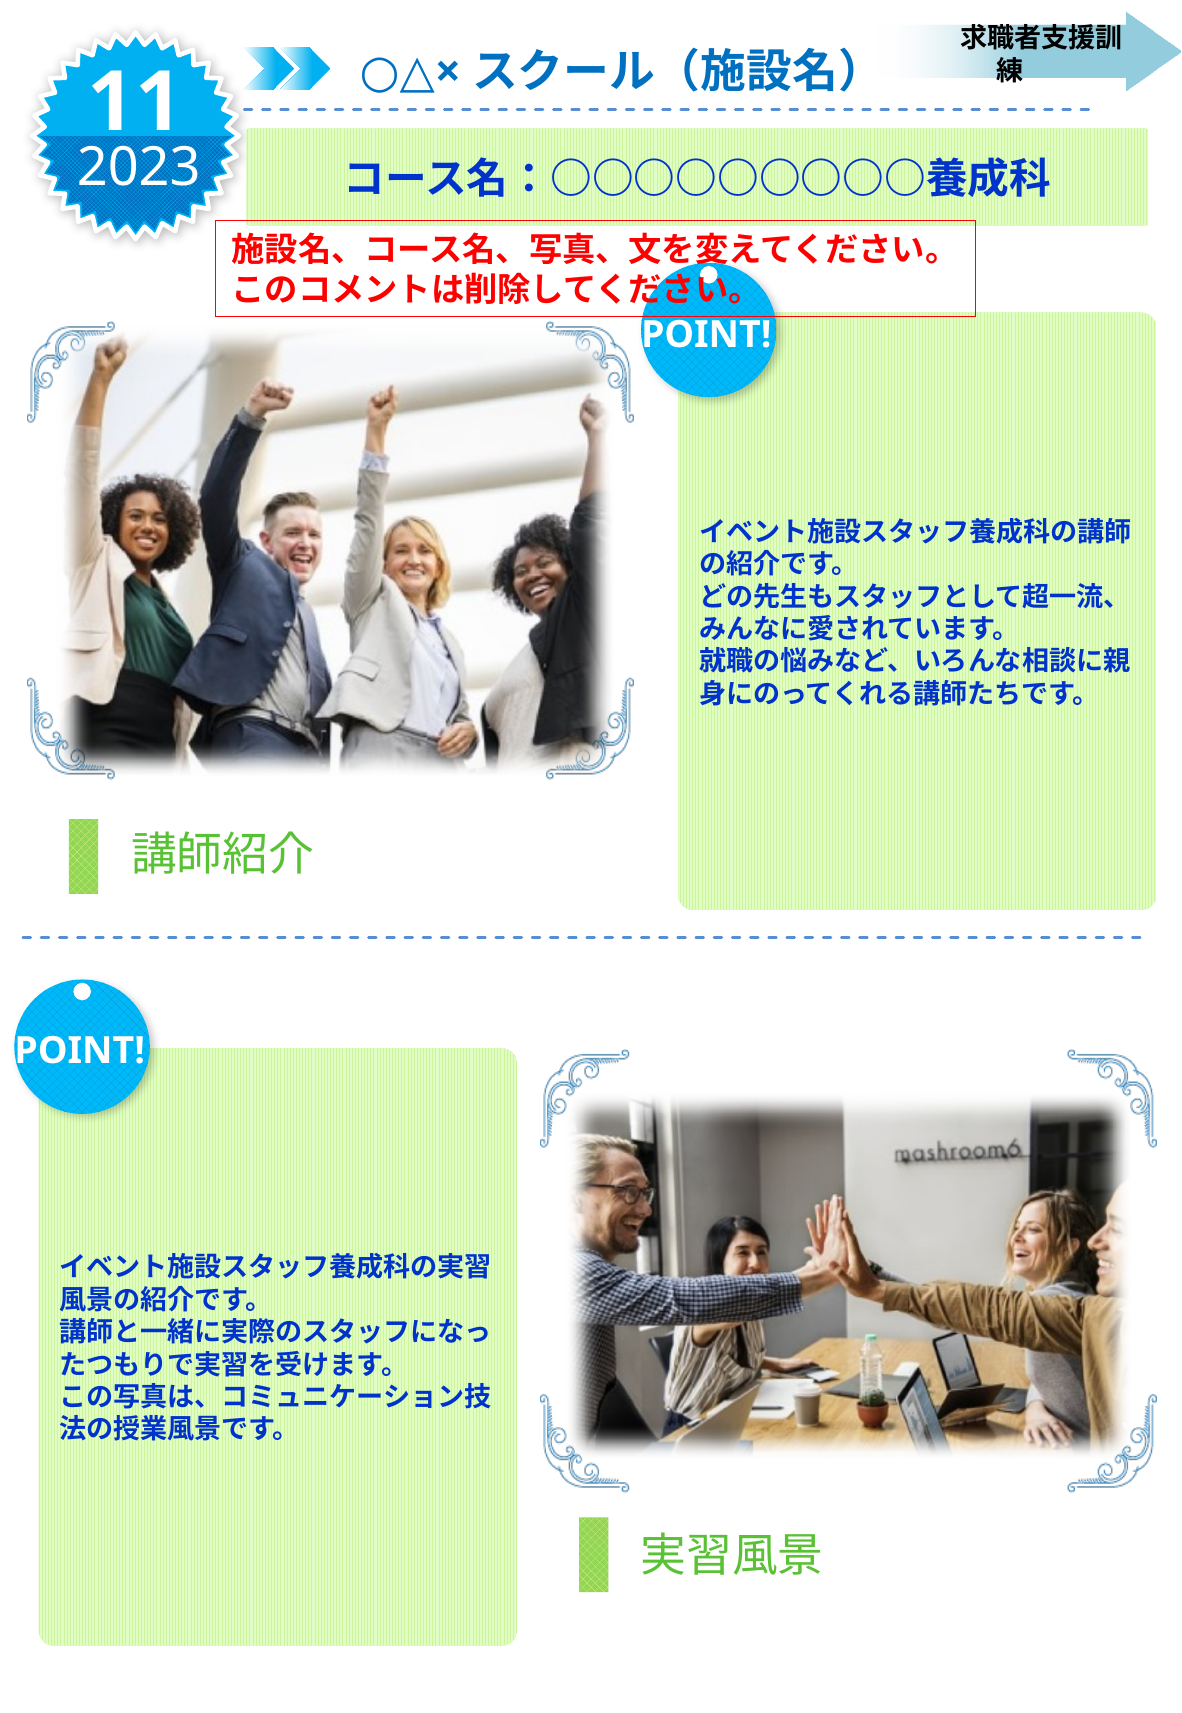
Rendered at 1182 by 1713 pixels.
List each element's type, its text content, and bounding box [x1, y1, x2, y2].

text_box 実習風景 [624, 1517, 841, 1589]
text_box コース名：○○○○○○○○○養成科 [244, 126, 1151, 228]
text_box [8, 979, 152, 1115]
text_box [32, 32, 240, 240]
text_box 施設名、コース名、写真、文を変えてください。 このコメントは削除してください。 [215, 220, 976, 317]
text_box 講師紹介 [114, 816, 332, 888]
picture [27, 321, 634, 780]
text_box イベント施設スタッフ養成科の実習風景の紹介です。 講師と一緒に実際のスタッフになったつもりで実習を受けます。 この写真は、コミュニケーション技法の授業風景です。 [36, 1045, 520, 1649]
picture [540, 1049, 1157, 1493]
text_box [243, 34, 1093, 110]
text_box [635, 262, 778, 398]
text_box [67, 817, 100, 896]
text_box 求職者支援訓練 [873, 9, 1182, 92]
text_box イベント施設スタッフ養成科の講師の紹介です。 どの先生もスタッフとして超一流、みんなに愛されています。 就職の悩みなど、いろんな相談に親身にのってくれる講師たちです。 [675, 310, 1159, 913]
text_box [577, 1515, 610, 1594]
